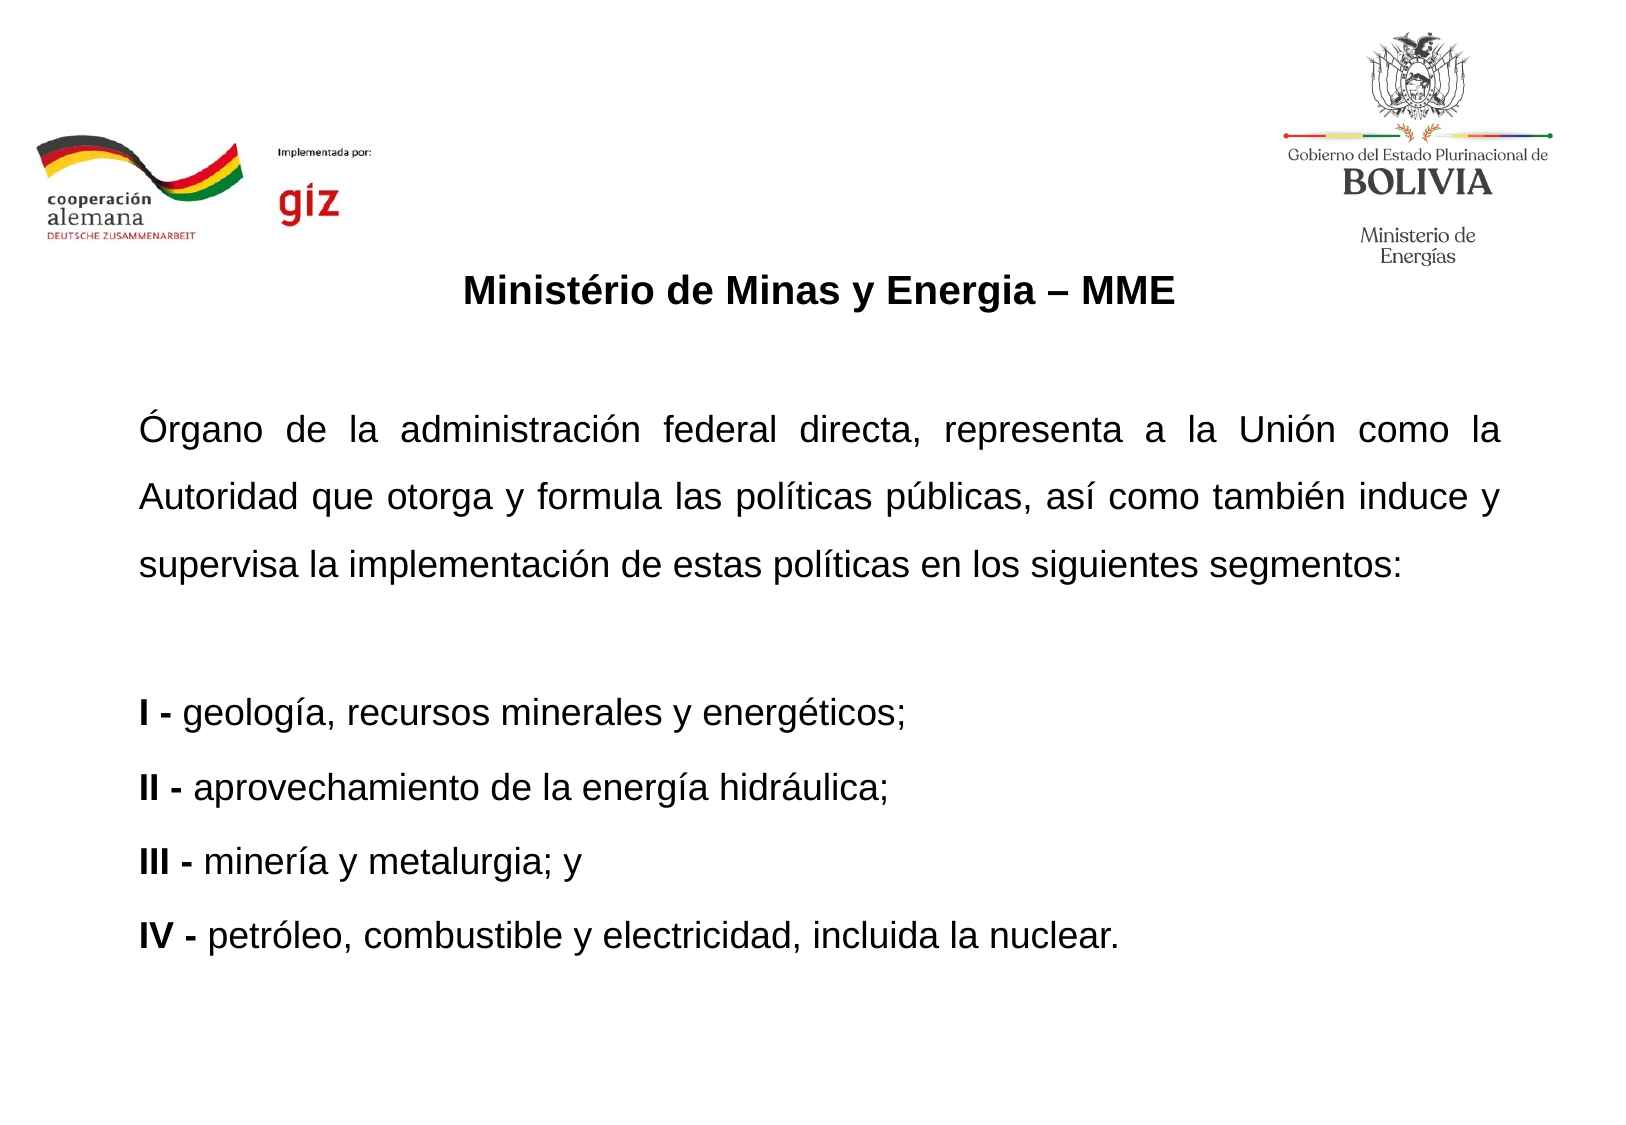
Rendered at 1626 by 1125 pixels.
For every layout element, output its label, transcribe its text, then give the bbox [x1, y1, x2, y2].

picture [13, 105, 393, 267]
picture [1250, 0, 1585, 296]
text_box Órgano de la administración federal directa, representa a la Unión como la Autoridad que otorga y formula las políticas públicas, así como también induce y supervisa la implementación de estas políticas en los siguientes segmentos: I - geología, recursos minerales y energéticos; II - aprovechamiento de la energía hidráulica; III - minería y metalurgia; y IV - petróleo, combustible y electricidad, incluida la nuclear. [109, 374, 1516, 964]
text_box Ministério de Minas y Energia – MME [0, 256, 1625, 321]
